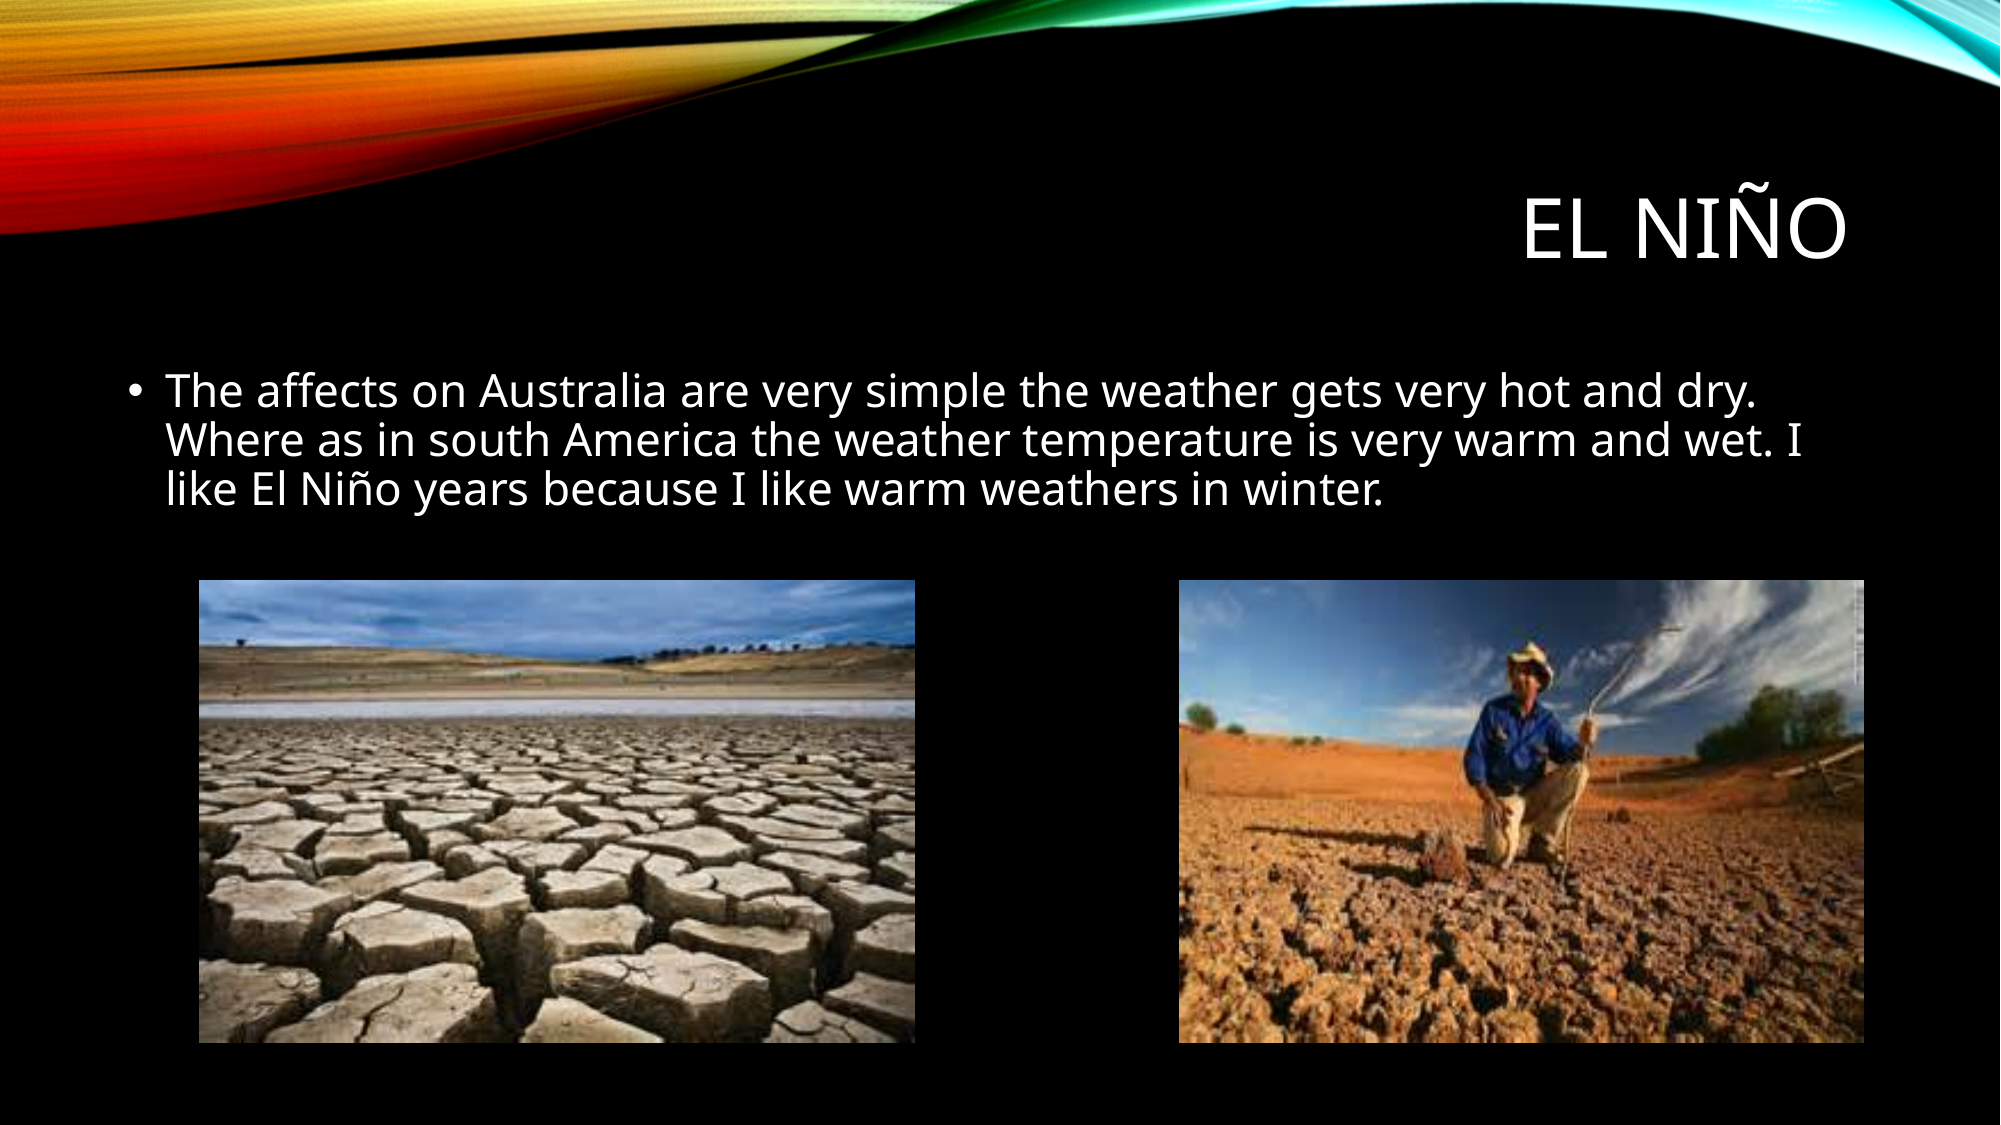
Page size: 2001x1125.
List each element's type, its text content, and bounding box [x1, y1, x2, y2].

picture [0, 0, 2000, 237]
picture [1179, 580, 1864, 1043]
list The affects on Australia are very simple the weather gets very hot and dry. Where as in south America the weather temperature is very warm and wet. I like El Niño years because I like warm weathers in winter. [112, 360, 1888, 1021]
picture [198, 580, 915, 1043]
title El Niño [474, 125, 1888, 338]
